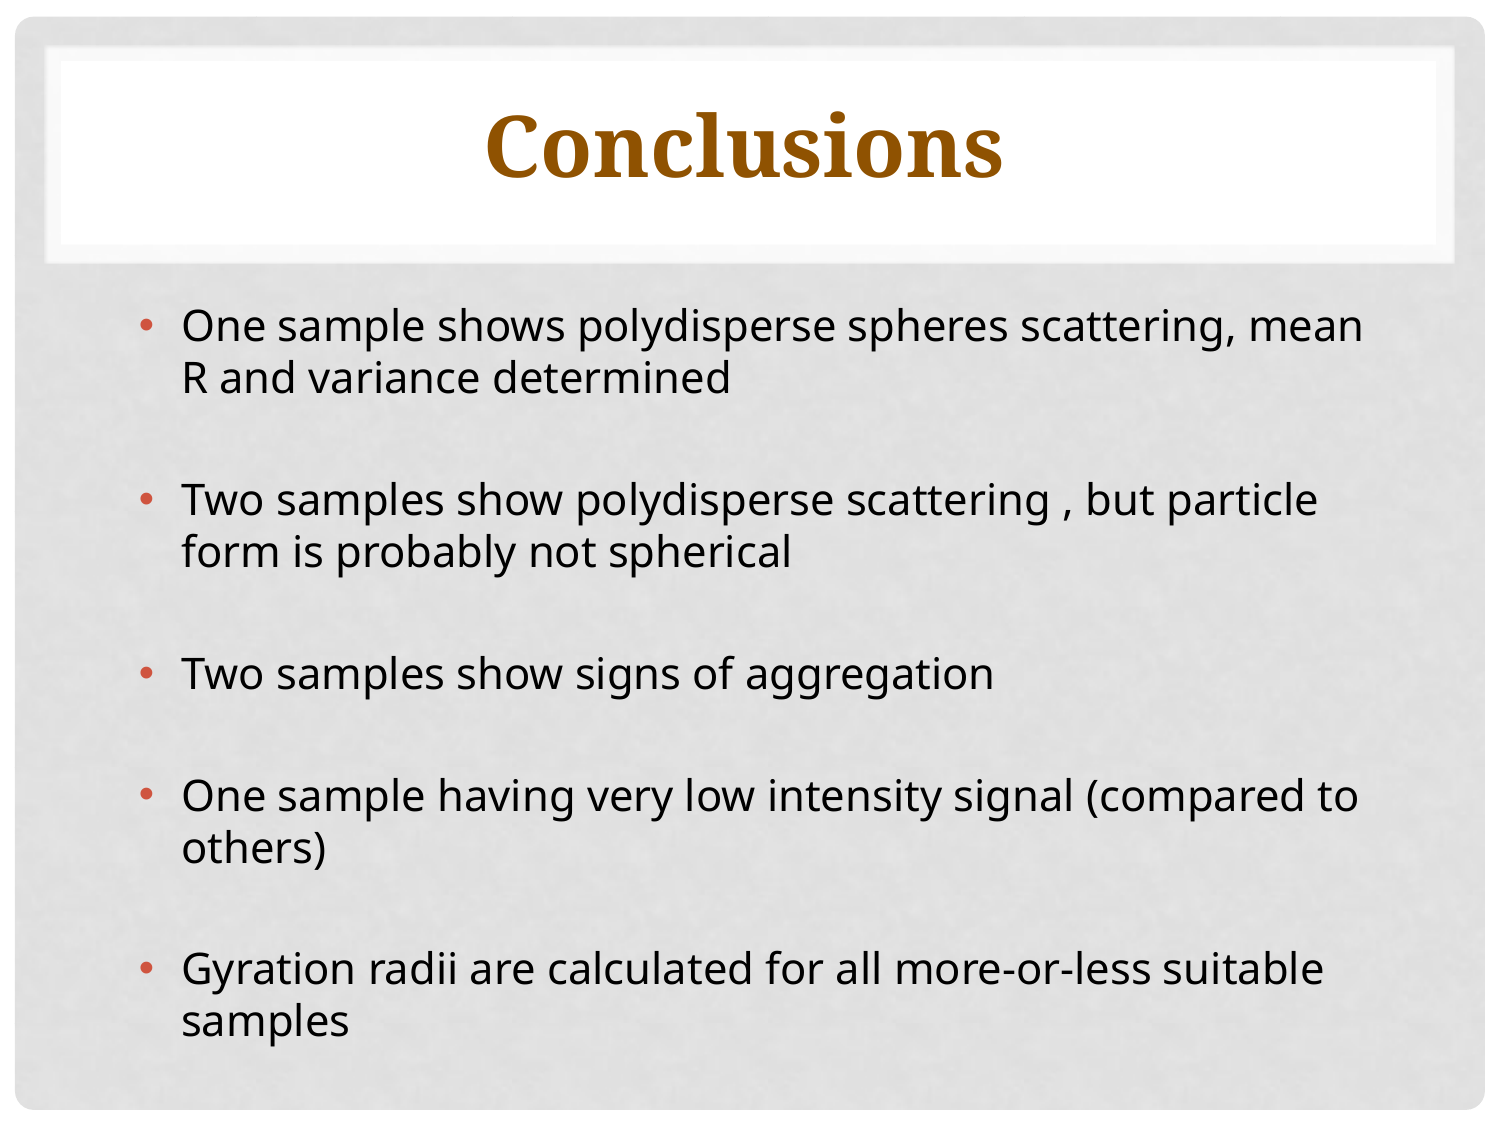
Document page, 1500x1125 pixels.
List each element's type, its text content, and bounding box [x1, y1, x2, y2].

text_box Conclusions [47, 30, 1442, 256]
text_box One sample shows polydisperse spheres scattering, mean R and variance determined Two samples show polydisperse scattering , but particle form is probably not spherical Two samples show signs of aggregation One sample having very low intensity signal (compared to others) Gyration radii are calculated for all more-or-less suitable samples [123, 290, 1388, 1059]
